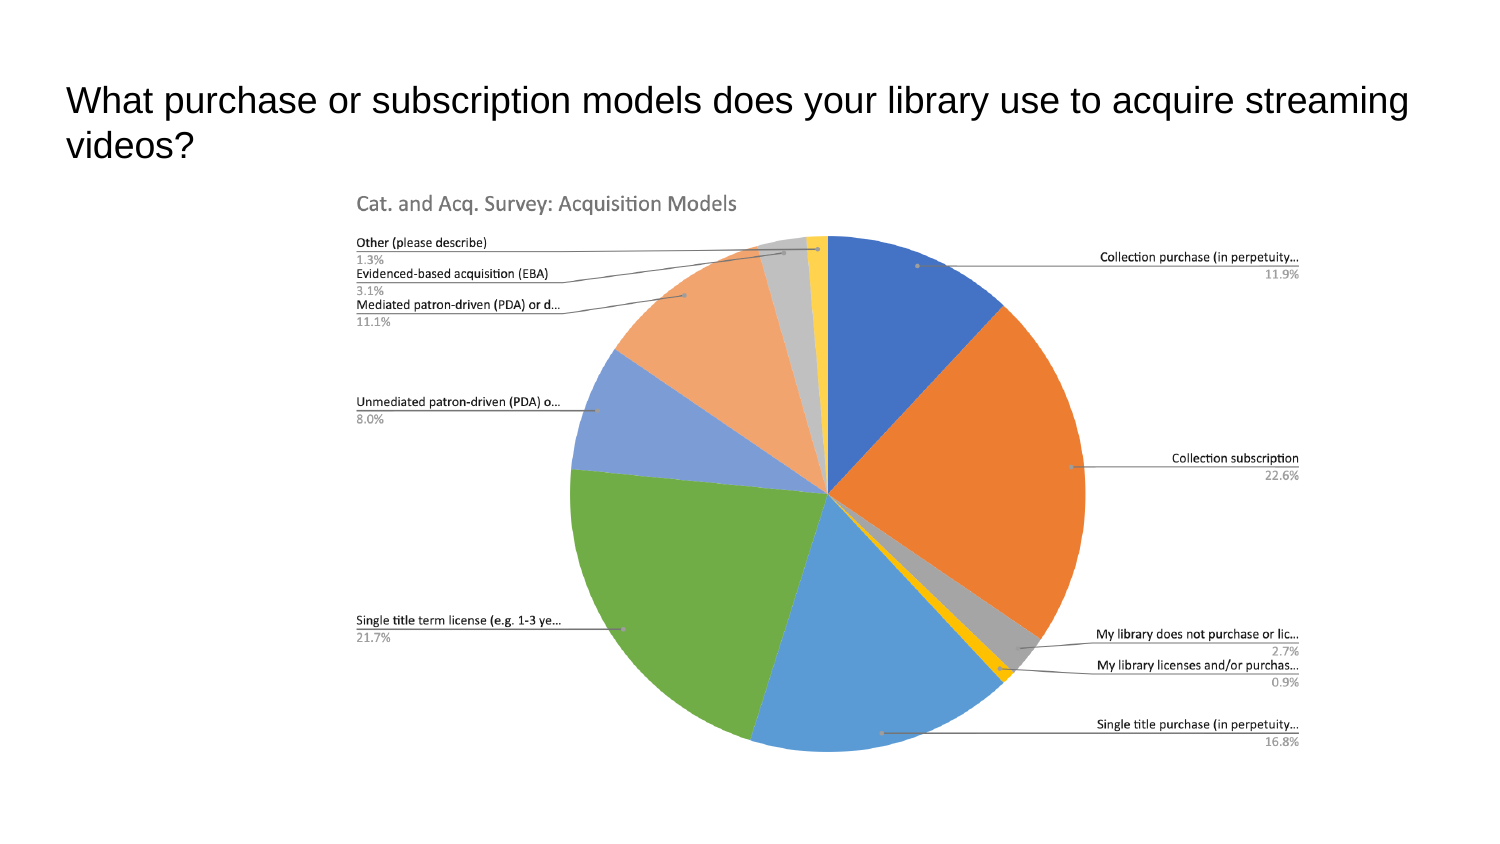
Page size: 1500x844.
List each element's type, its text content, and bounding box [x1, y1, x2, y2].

picture [324, 160, 1331, 783]
list What purchase or subscription models does your library use to acquire streaming videos? [51, 60, 1449, 750]
